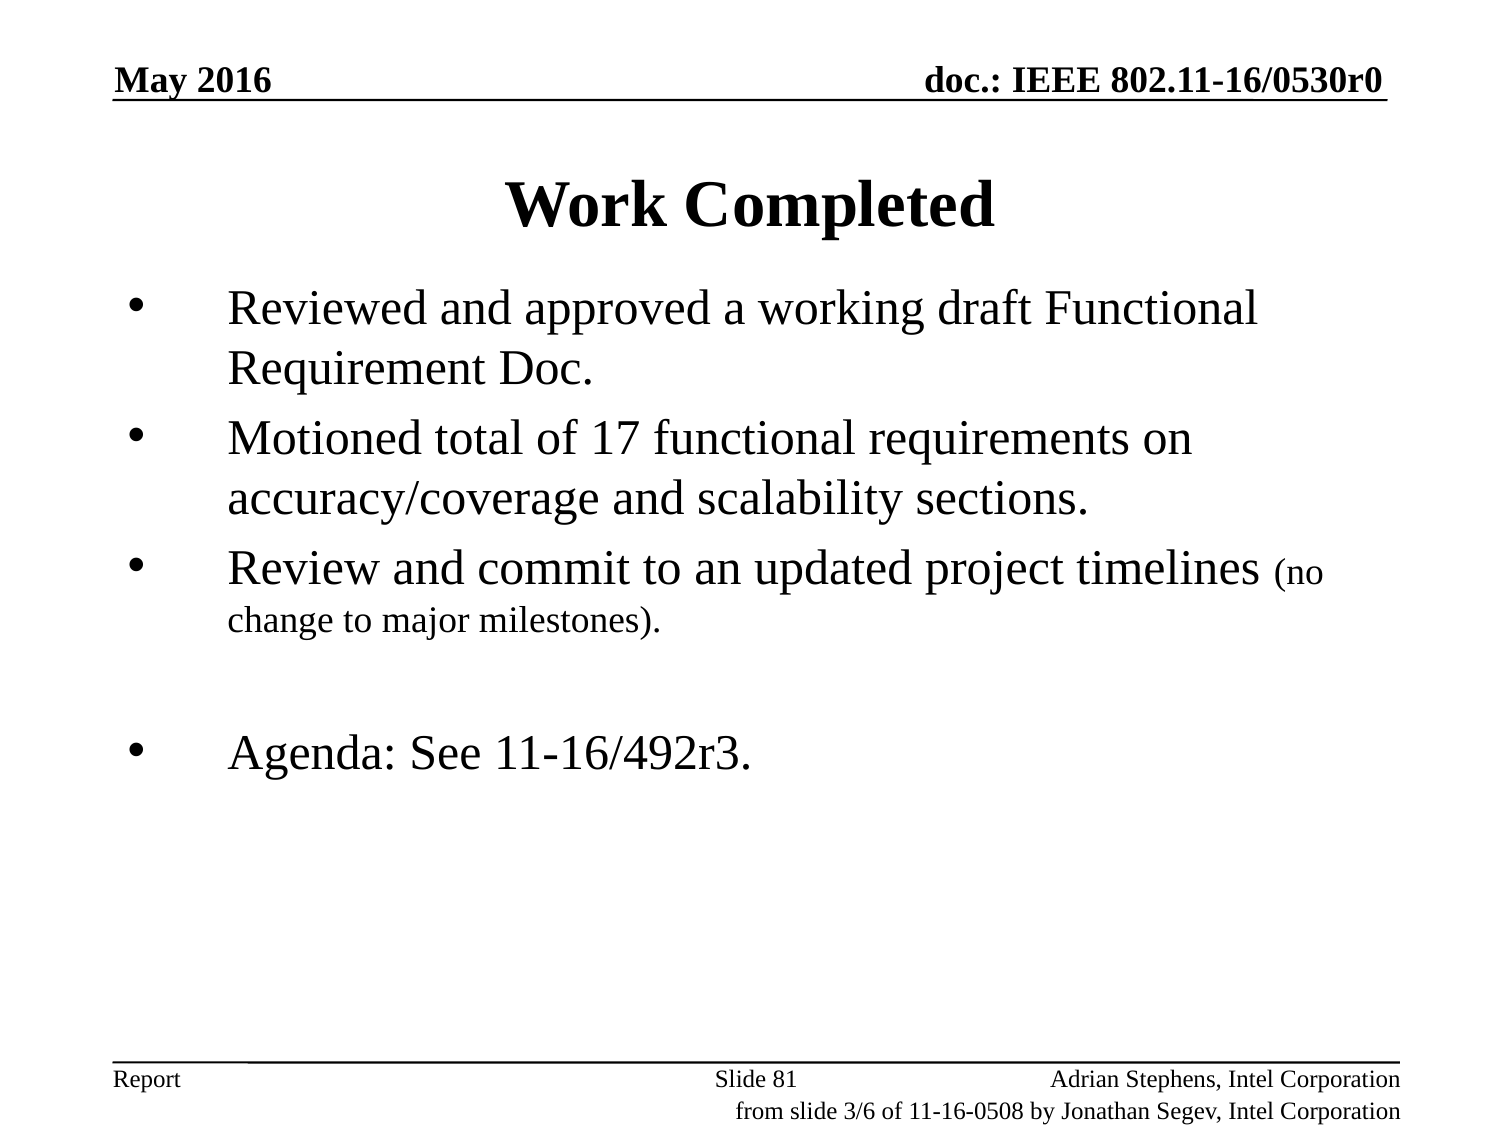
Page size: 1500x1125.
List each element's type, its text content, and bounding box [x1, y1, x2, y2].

title Work Completed [112, 112, 1388, 267]
text_box from slide 3/6 of 11-16-0508 by Jonathan Segev, Intel Corporation [343, 1087, 1417, 1125]
slide_number Slide 81 [711, 1061, 801, 1087]
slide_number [114, 54, 374, 101]
footer Adrian Stephens, Intel Corporation [878, 1061, 1402, 1087]
list Reviewed and approved a working draft Functional Requirement Doc. Motioned total of 17 functional requirements on accuracy/coverage and scalability sections. Review and commit to an updated project timelines (no change to major milestones). Agenda: See 11-16/492r3. [112, 267, 1388, 1000]
